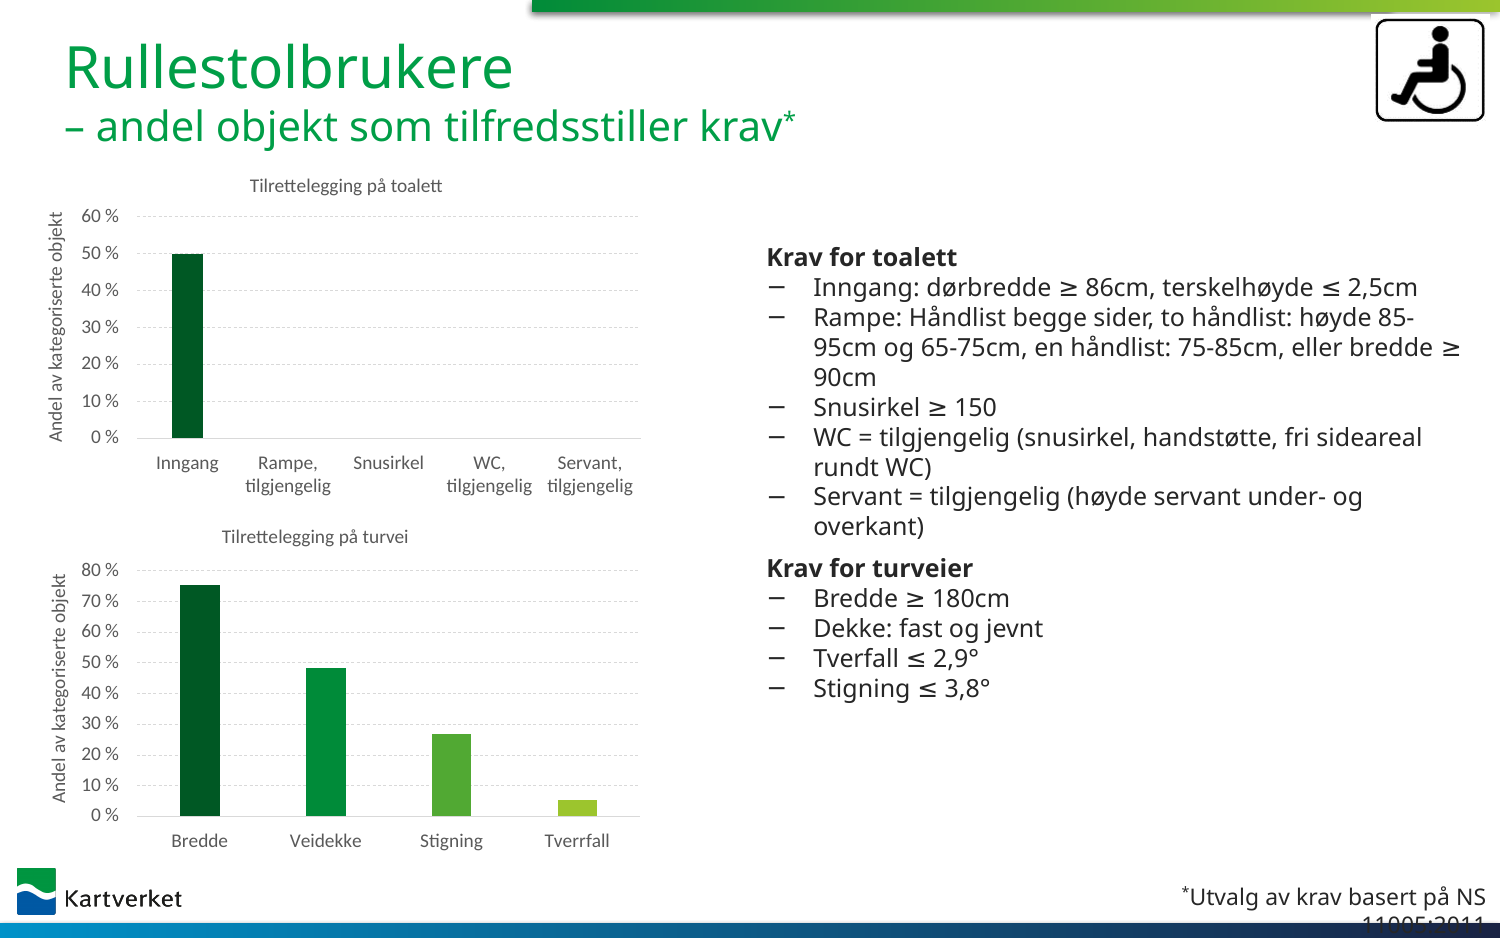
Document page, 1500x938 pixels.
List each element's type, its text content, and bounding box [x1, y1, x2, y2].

picture [41, 520, 652, 859]
text_box *Utvalg av krav basert på NS 11005:2011 [1068, 873, 1500, 938]
text_box Krav for toalett Inngang: dørbredde ≥ 86cm, terskelhøyde ≤ 2,5cm Rampe: Håndlist begge sider, to håndlist: høyde 85-95cm og 65-75cm, en håndlist: 75-85cm, eller bredde ≥ 90cm Snusirkel ≥ 150 WC = tilgjengelig (snusirkel, handstøtte, fri sideareal rundt WC) Servant = tilgjengelig (høyde servant under- og overkant) [751, 234, 1483, 545]
text_box Rullestolbrukere – andel objekt som tilfredsstiller krav* [49, 14, 1431, 158]
picture [1371, 13, 1491, 127]
picture [41, 166, 652, 505]
text_box Krav for turveier Bredde ≥ 180cm Dekke: fast og jevnt Tverfall ≤ 2,9° Stigning ≤ 3,8° [751, 545, 1483, 710]
